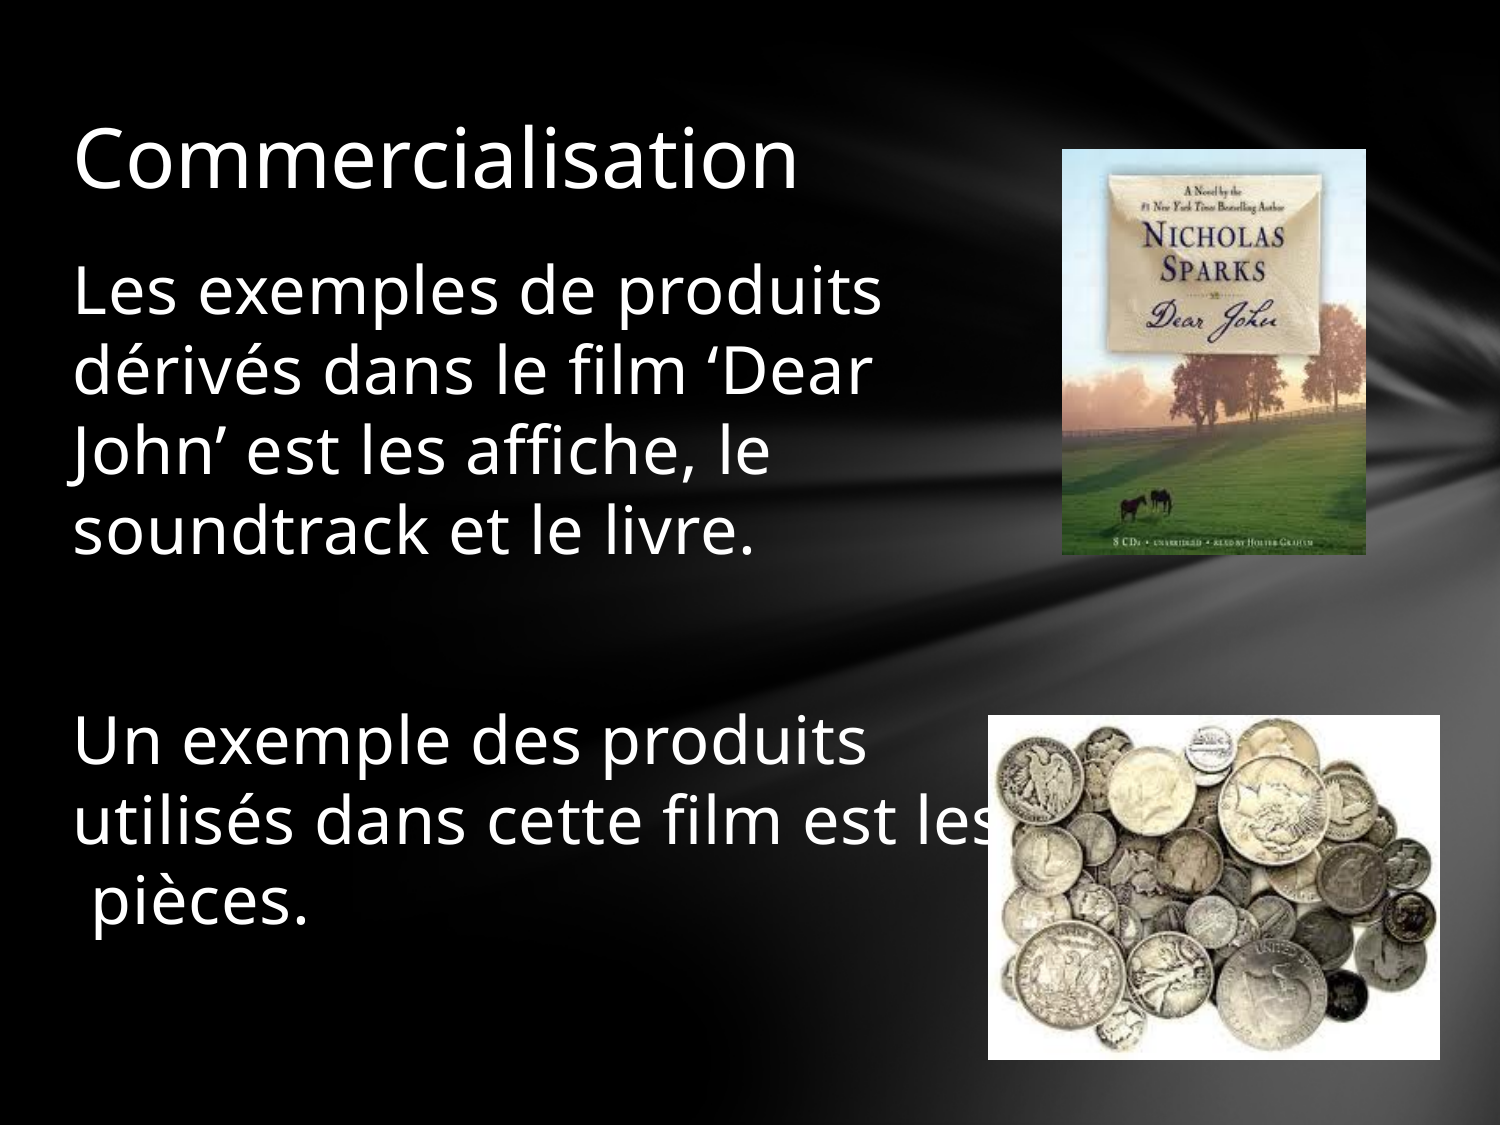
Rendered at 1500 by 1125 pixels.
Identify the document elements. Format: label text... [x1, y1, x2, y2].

picture [1062, 149, 1366, 555]
picture [988, 715, 1440, 1060]
title Commercialisation [57, 37, 1318, 213]
list Les exemples de produits dérivés dans le film ‘Dear John’ est les affiche, le soundtrack et le livre. Un exemple des produits utilisés dans cette film est les pièces. [57, 239, 1025, 1015]
